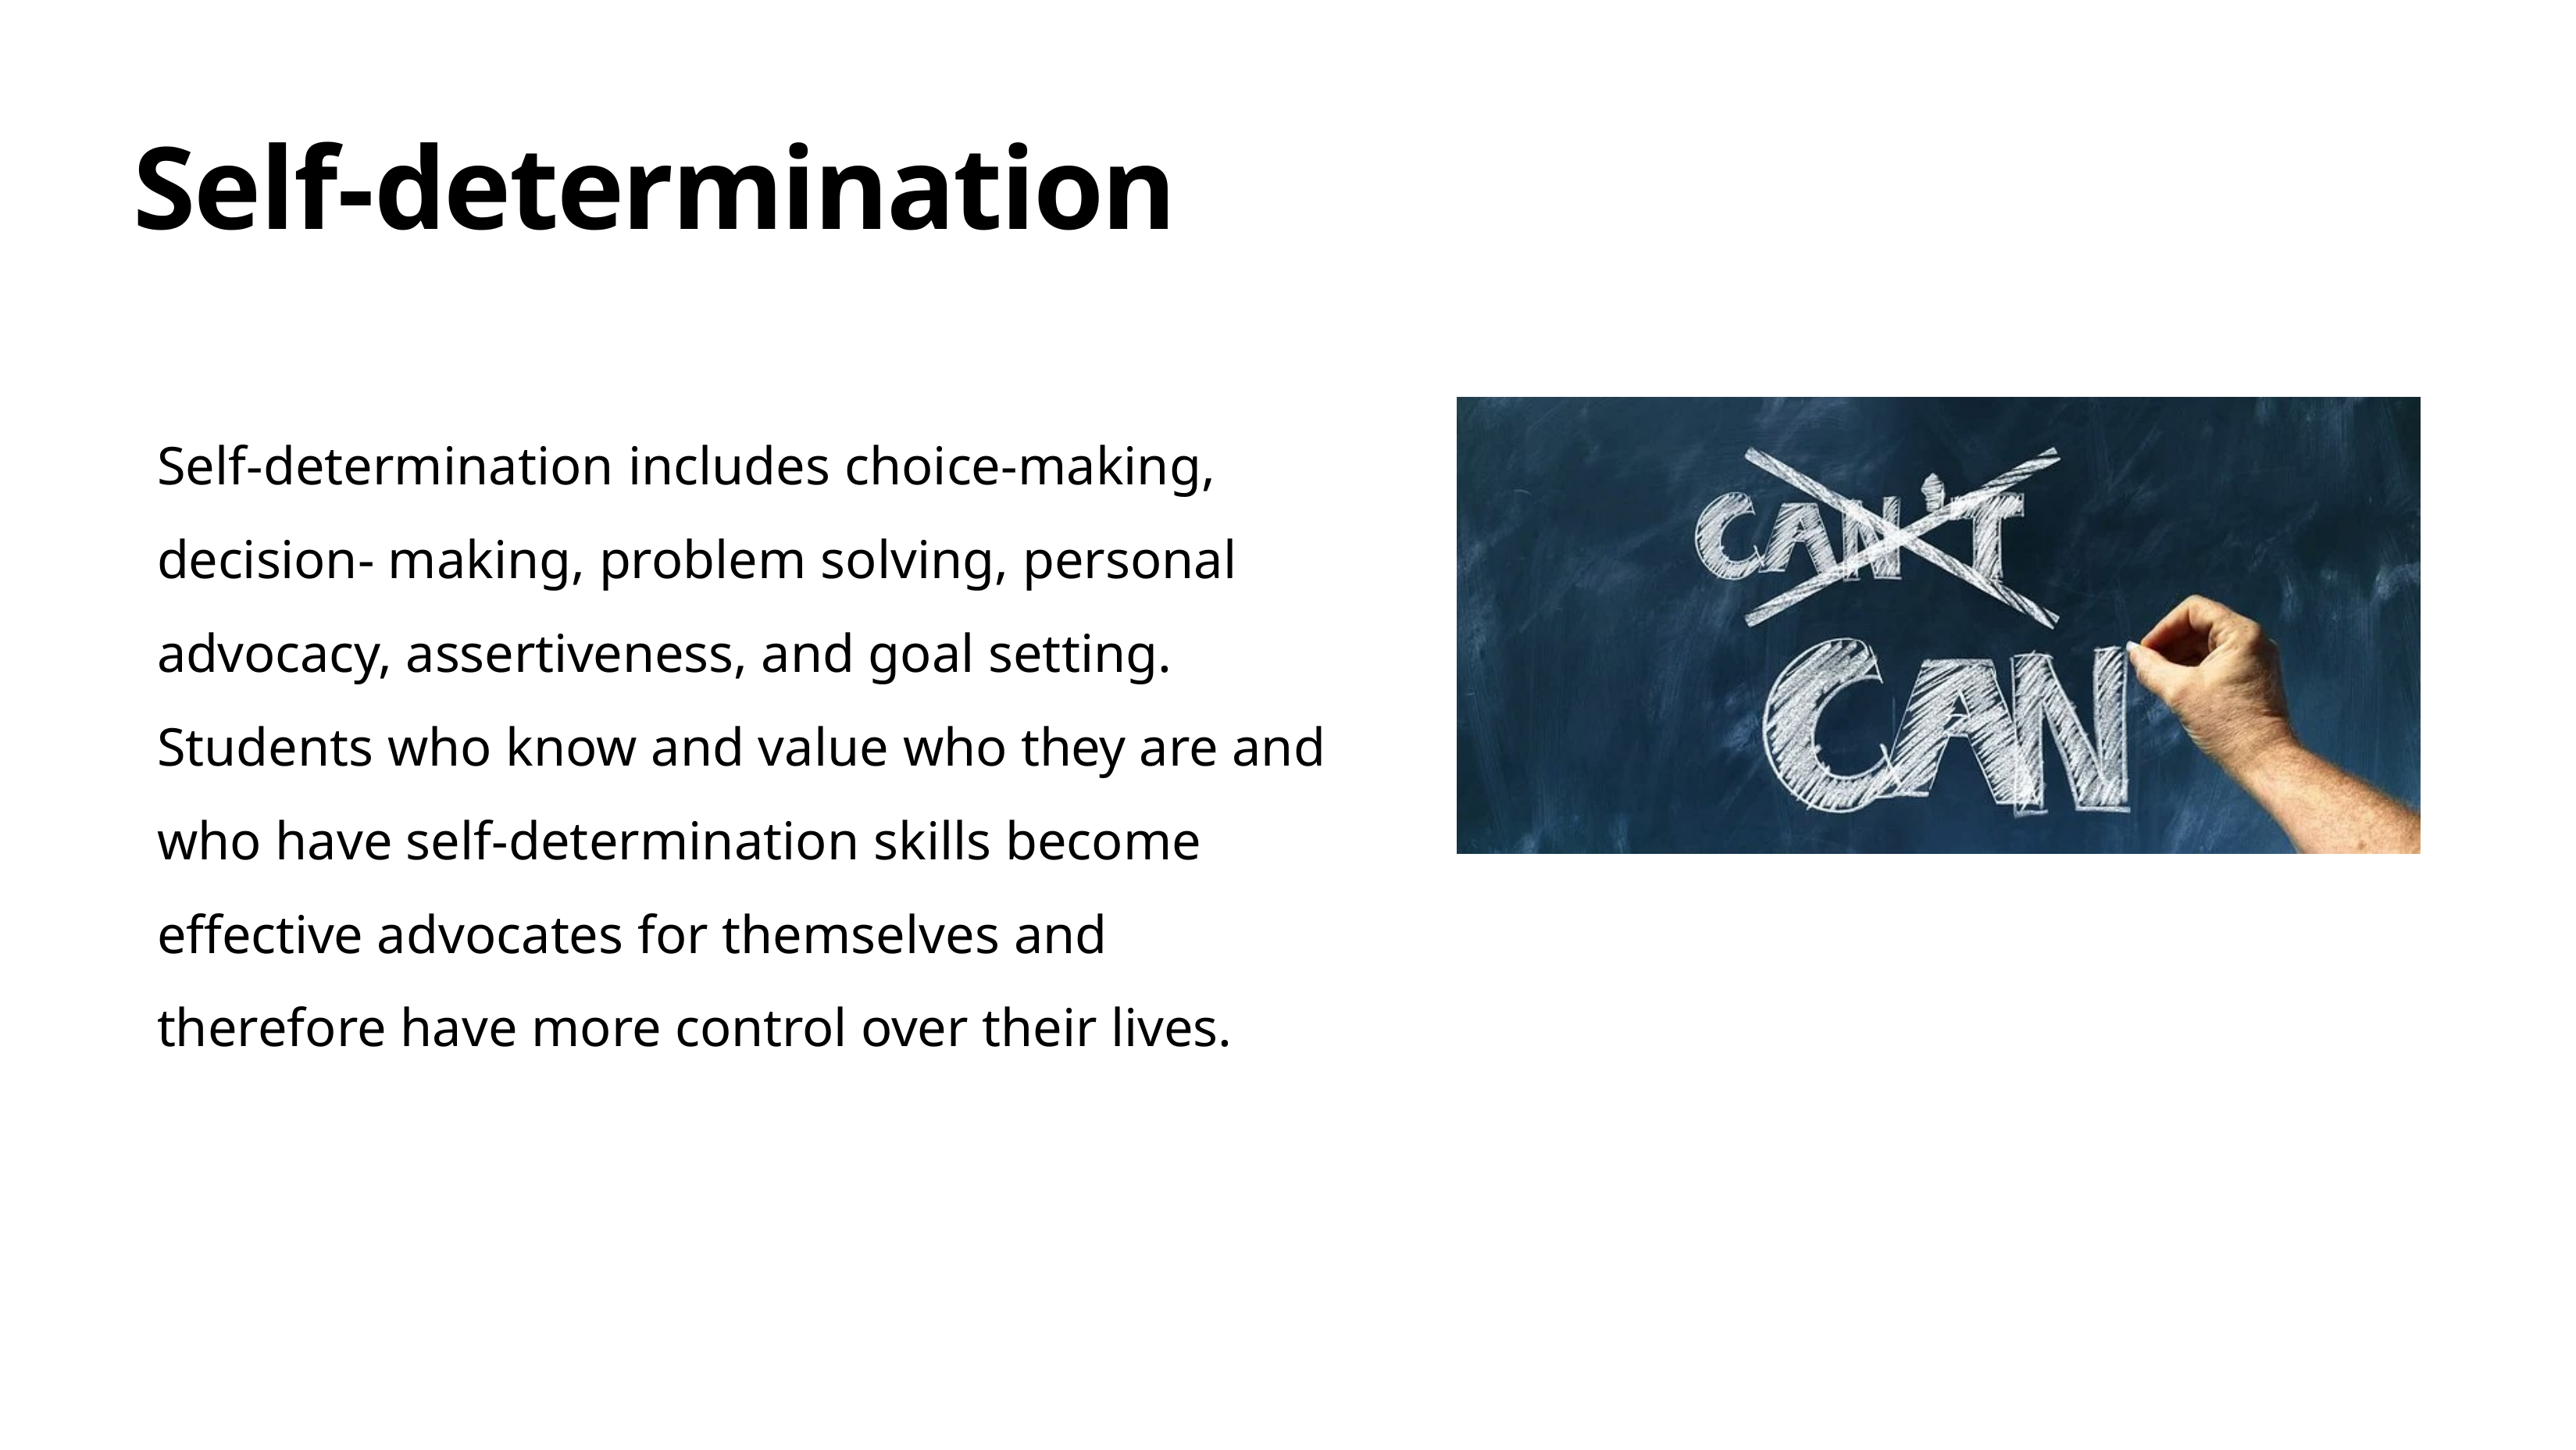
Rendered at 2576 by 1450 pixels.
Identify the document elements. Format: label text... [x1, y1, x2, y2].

text_box Self-determination includes choice-making, decision- making, problem solving, personal advocacy, assertiveness, and goal setting. Students who know and value who they are and who have self-determination skills become eﬀective advocates for themselves and therefore have more control over their lives. [155, 397, 1344, 1058]
title Self-determination [88, 80, 2453, 358]
picture [1457, 397, 2421, 855]
